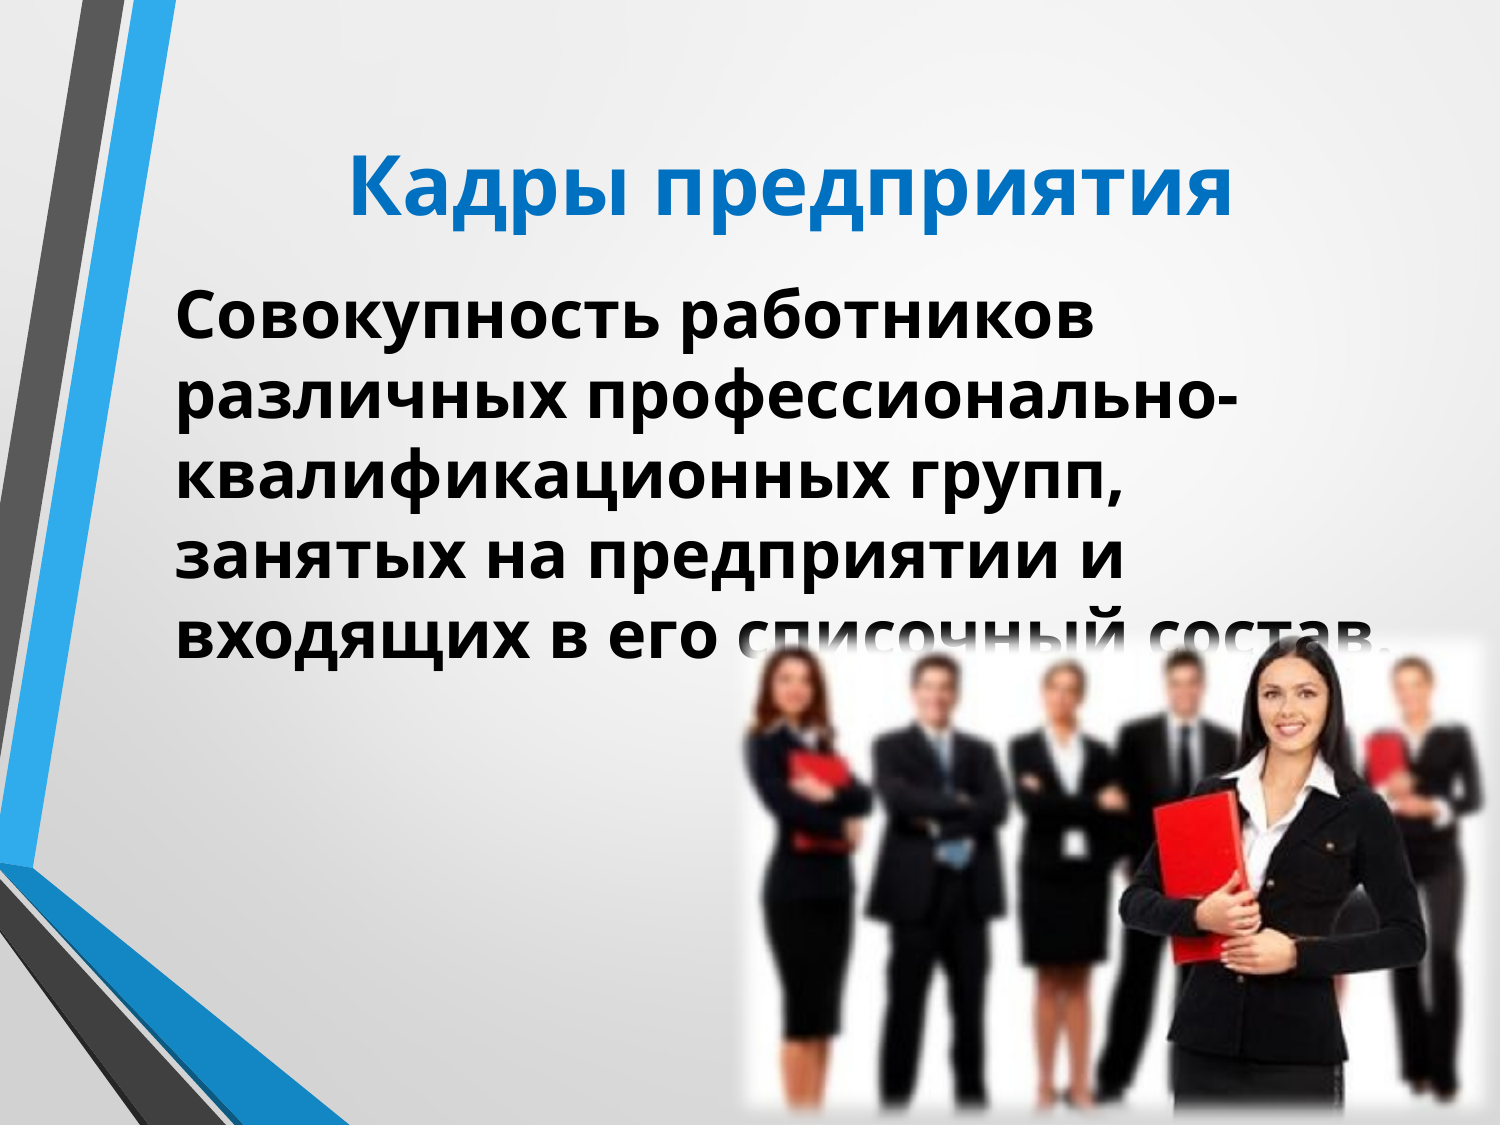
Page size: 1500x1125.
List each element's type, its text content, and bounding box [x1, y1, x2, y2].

list Совокупность работников различных профессионально-квалификационных групп, занятых на предприятии и входящих в его списочный состав. [159, 262, 1436, 681]
title Кадры предприятия [159, 19, 1424, 262]
picture [726, 621, 1500, 1125]
